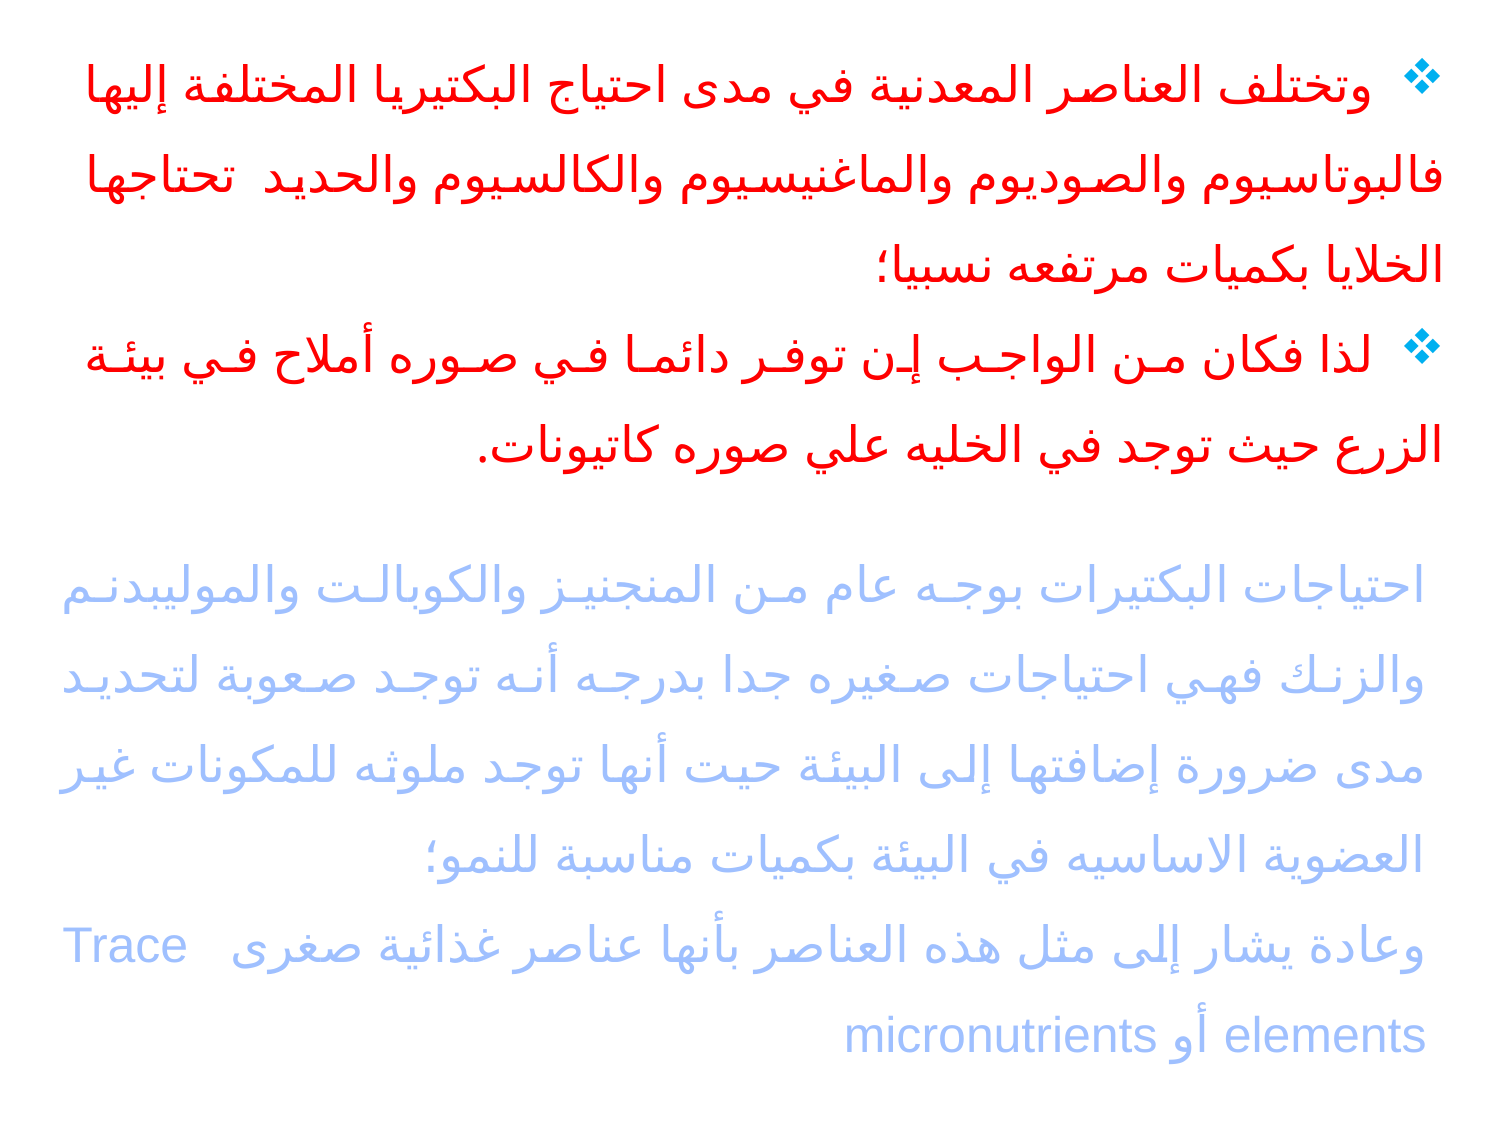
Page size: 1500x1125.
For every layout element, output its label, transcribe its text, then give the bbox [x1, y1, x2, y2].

text_box وتختلف العناصر المعدنية في مدى احتياج البكتيريا المختلفة إليها فالبوتاسيوم والصوديوم والماغنيسيوم والكالسيوم والحديد تحتاجها الخلايا بكميات مرتفعه نسبيا؛ لذا فكان من الواجب إن توفر دائما في صوره أملاح في بيئة الزرع حيث توجد في الخليه علي صوره كاتيونات. [70, 15, 1461, 481]
text_box احتياجات البكتيرات بوجه عام من المنجنيز والكوبالت والموليبدنم والزنك فهي احتياجات صغيره جدا بدرجه أنه توجد صعوبة لتحديد مدى ضرورة إضافتها إلى البيئة حيت أنها توجد ملوثه للمكونات غير العضوية الاساسيه في البيئة بكميات مناسبة للنمو؛ وعادة يشار إلى مثل هذه العناصر بأنها عناصر غذائية صغرى Trace elements أو micronutrients [46, 515, 1442, 1071]
